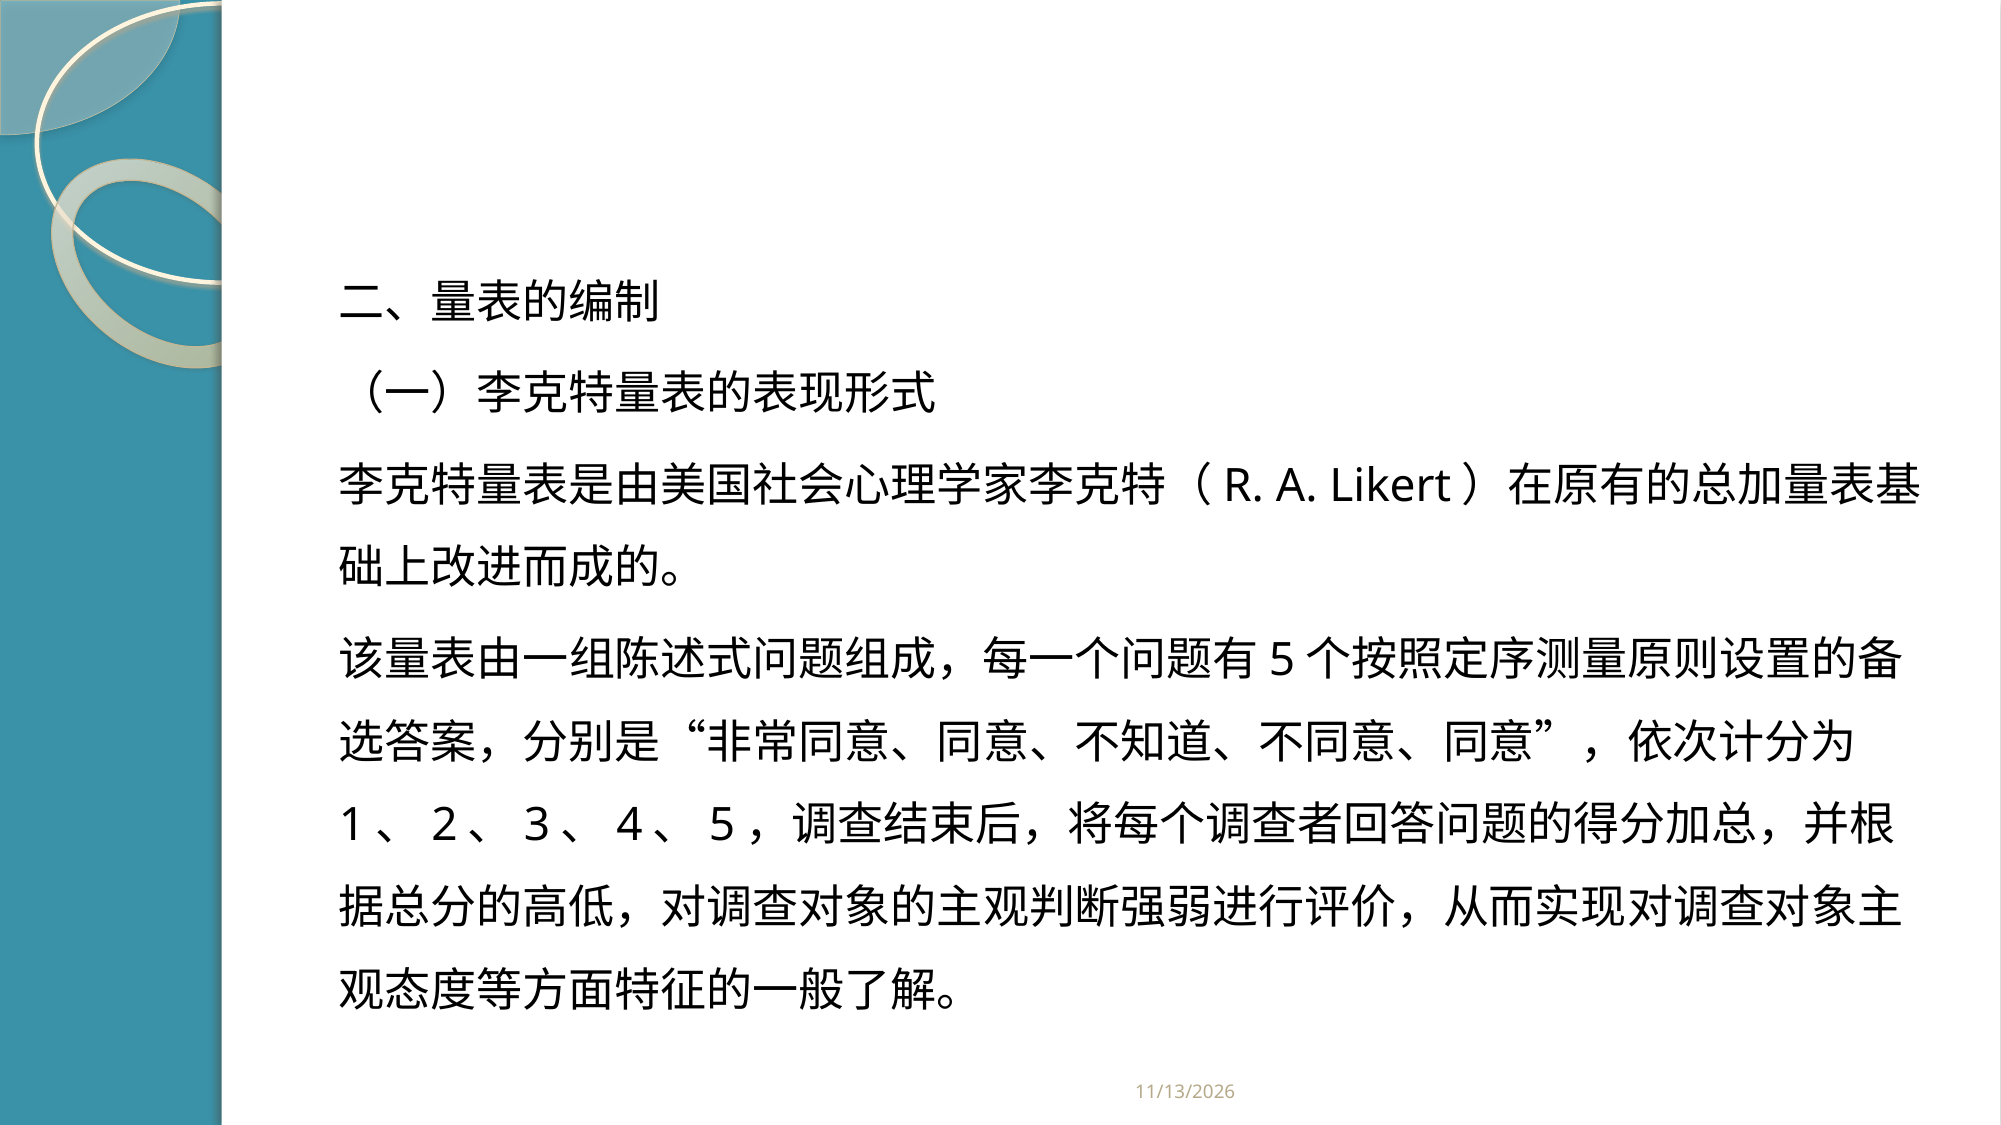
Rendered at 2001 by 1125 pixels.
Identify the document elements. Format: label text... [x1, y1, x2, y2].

list 二、量表的编制 （一）李克特量表的表现形式 李克特量表是由美国社会心理学家李克特（R. A. Likert）在原有的总加量表基础上改进而成的。 该量表由一组陈述式问题组成，每一个问题有5个按照定序测量原则设置的备选答案，分别是“非常同意、同意、不知道、不同意、同意”，依次计分为1、2、3、4、5，调查结束后，将每个调查者回答问题的得分加总，并根据总分的高低，对调查对象的主观判断强弱进行评价，从而实现对调查对象主观态度等方面特征的一般了解。 [313, 237, 1954, 1025]
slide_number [783, 1034, 1250, 1113]
